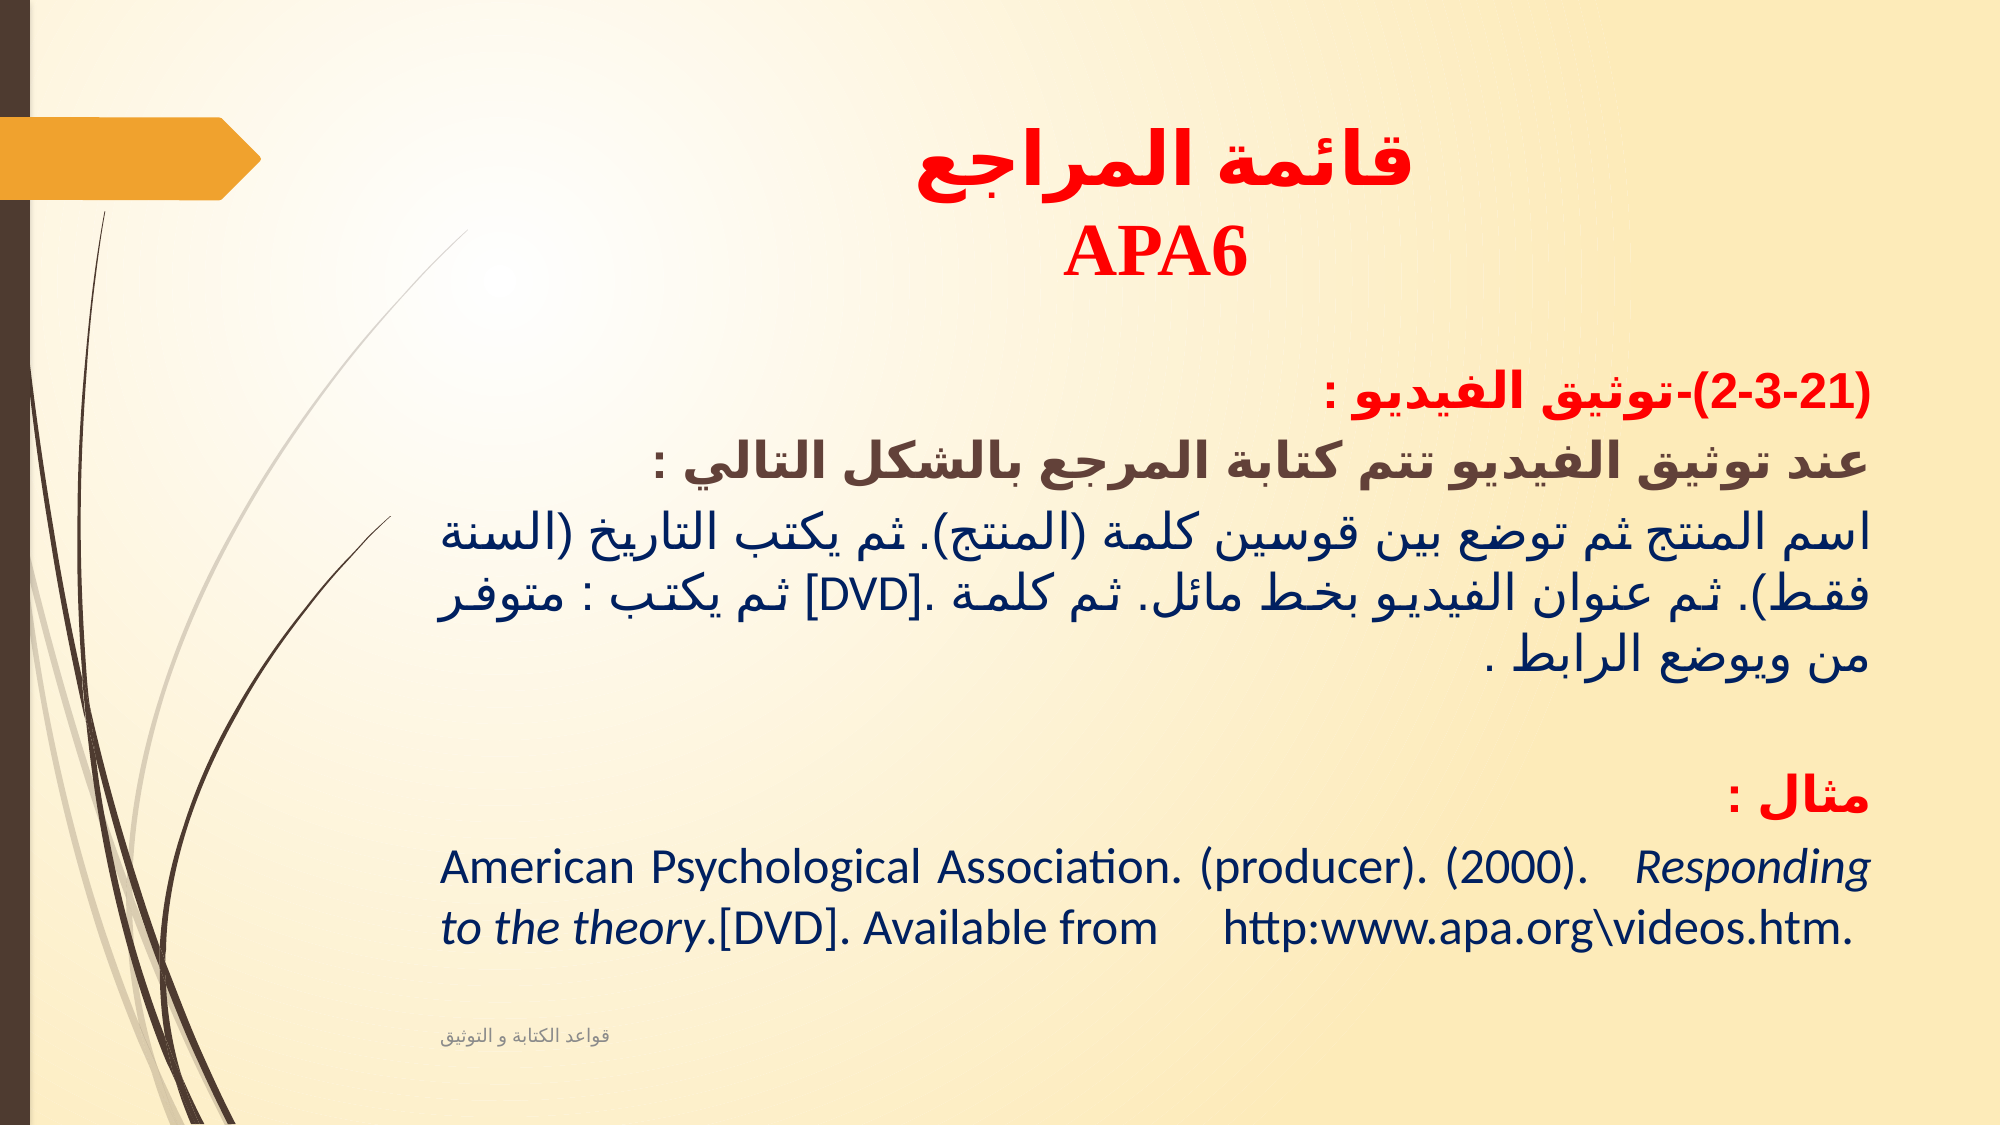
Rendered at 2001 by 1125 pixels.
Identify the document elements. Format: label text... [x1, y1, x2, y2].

title قائمة المراجع APA6 [425, 102, 1888, 313]
list (2-3-21)-توثيق الفيديو : عند توثيق الفيديو تتم كتابة المرجع بالشكل التالي : اسم المنتج ثم توضع بين قوسين كلمة (المنتج). ثم يكتب التاريخ (السنة فقط). ثم عنوان الفيديو بخط مائل. ثم كلمة .[DVD] ثم يكتب : متوفر من ويوضع الرابط . مثال : American Psychological Association. (producer). (2000). Responding to the theory.[DVD]. Available from http:www.apa.org\videos.htm. [424, 350, 1888, 970]
footer قواعد الكتابة و التوثيق [424, 1006, 1675, 1067]
